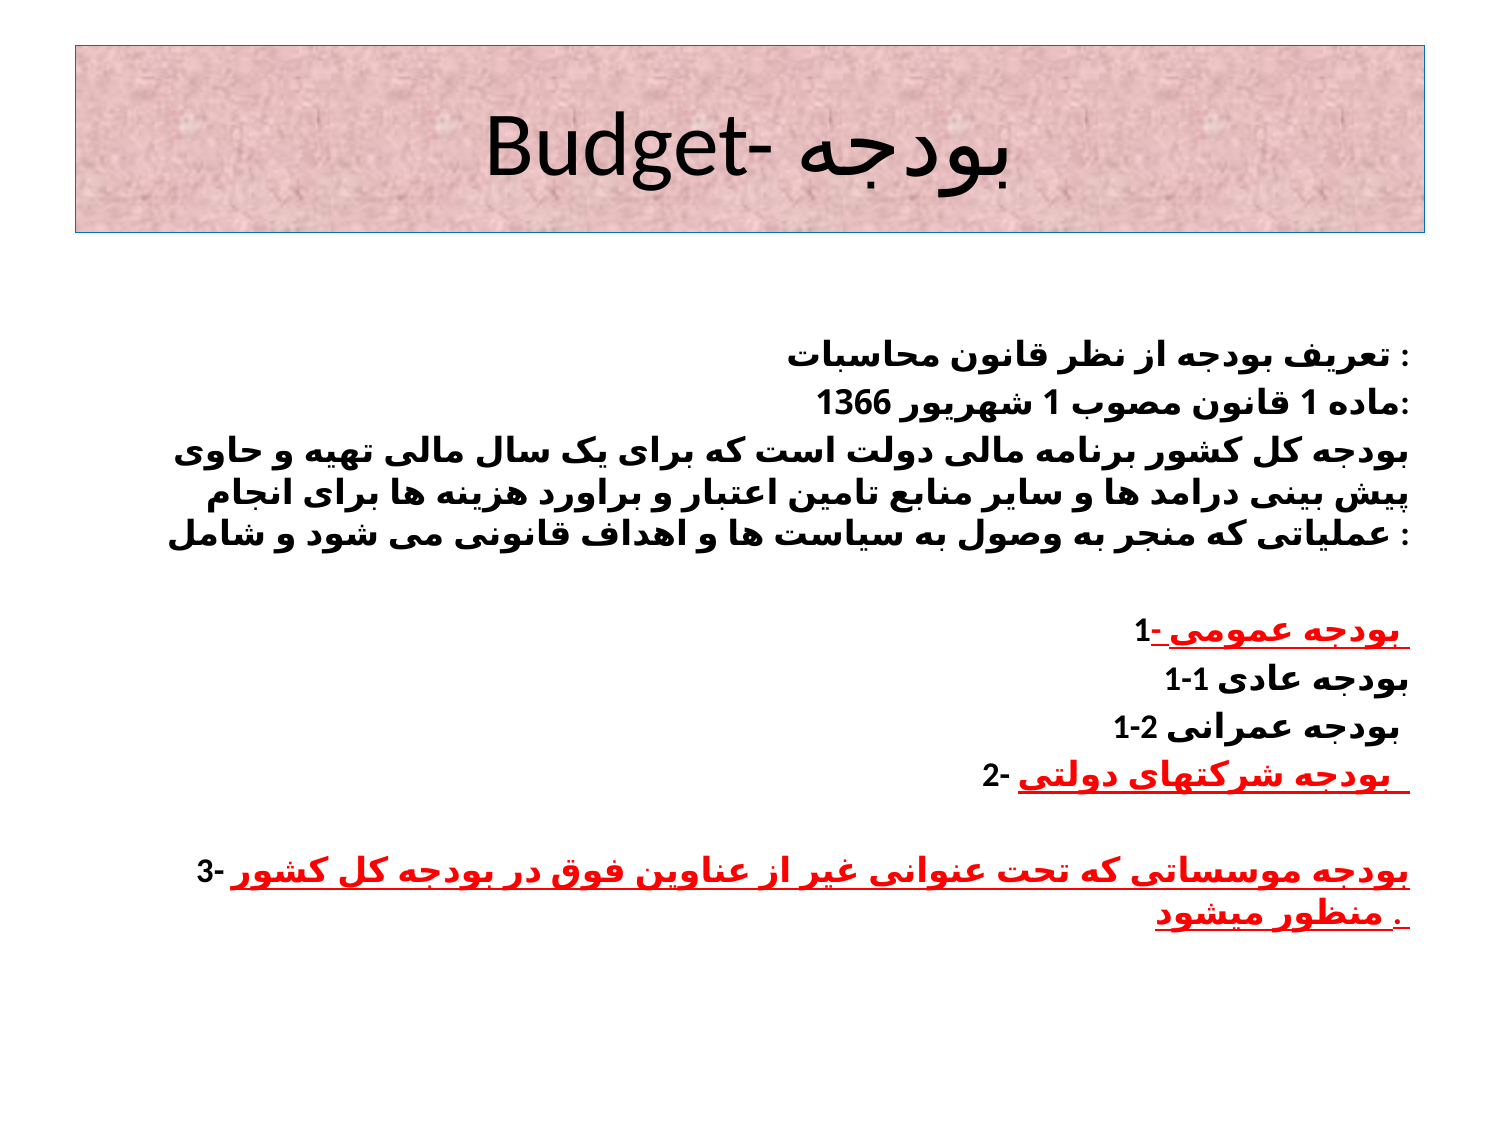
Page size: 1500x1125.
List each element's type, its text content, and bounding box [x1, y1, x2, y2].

list تعریف بودجه از نظر قانون محاسبات : ماده 1 قانون مصوب 1 شهریور 1366: بودجه کل کشور برنامه مالی دولت است که برای یک سال مالی تهیه و حاوی پیش بینی درامد ها و سایر منابع تامین اعتبار و براورد هزینه ها برای انجام عملیاتی که منجر به وصول به سیاست ها و اهداف قانونی می شود و شامل : 1- بودجه عمومی 1-1 بودجه عادی 1-2 بودجه عمرانی 2- بودجه شرکتهای دولتی 3- بودجه موسساتی که تحت عنوانی غیر از عناوین فوق در بودجه کل کشور منظور میشود . [75, 262, 1425, 1005]
title Budget- بودجه [75, 45, 1425, 233]
